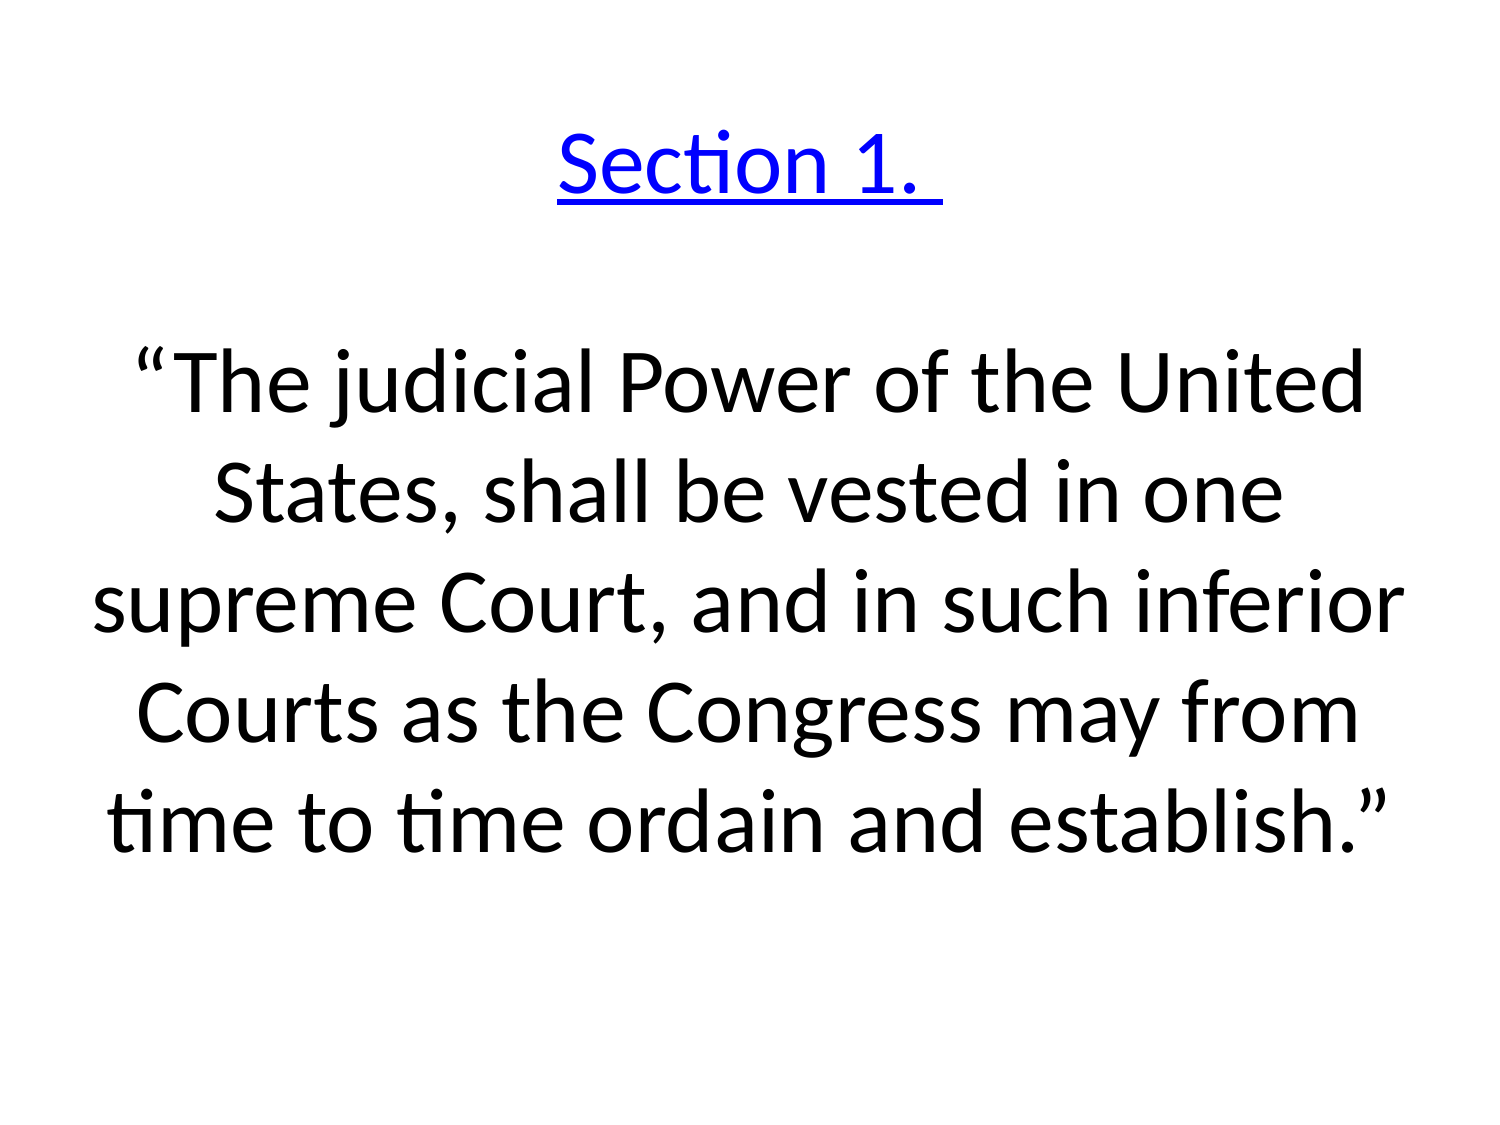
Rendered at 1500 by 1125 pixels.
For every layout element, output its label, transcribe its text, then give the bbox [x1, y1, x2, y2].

title Section 1. “The judicial Power of the United States, shall be vested in one supreme Court, and in such inferior Courts as the Congress may from time to time ordain and establish.” [74, 44, 1426, 1038]
